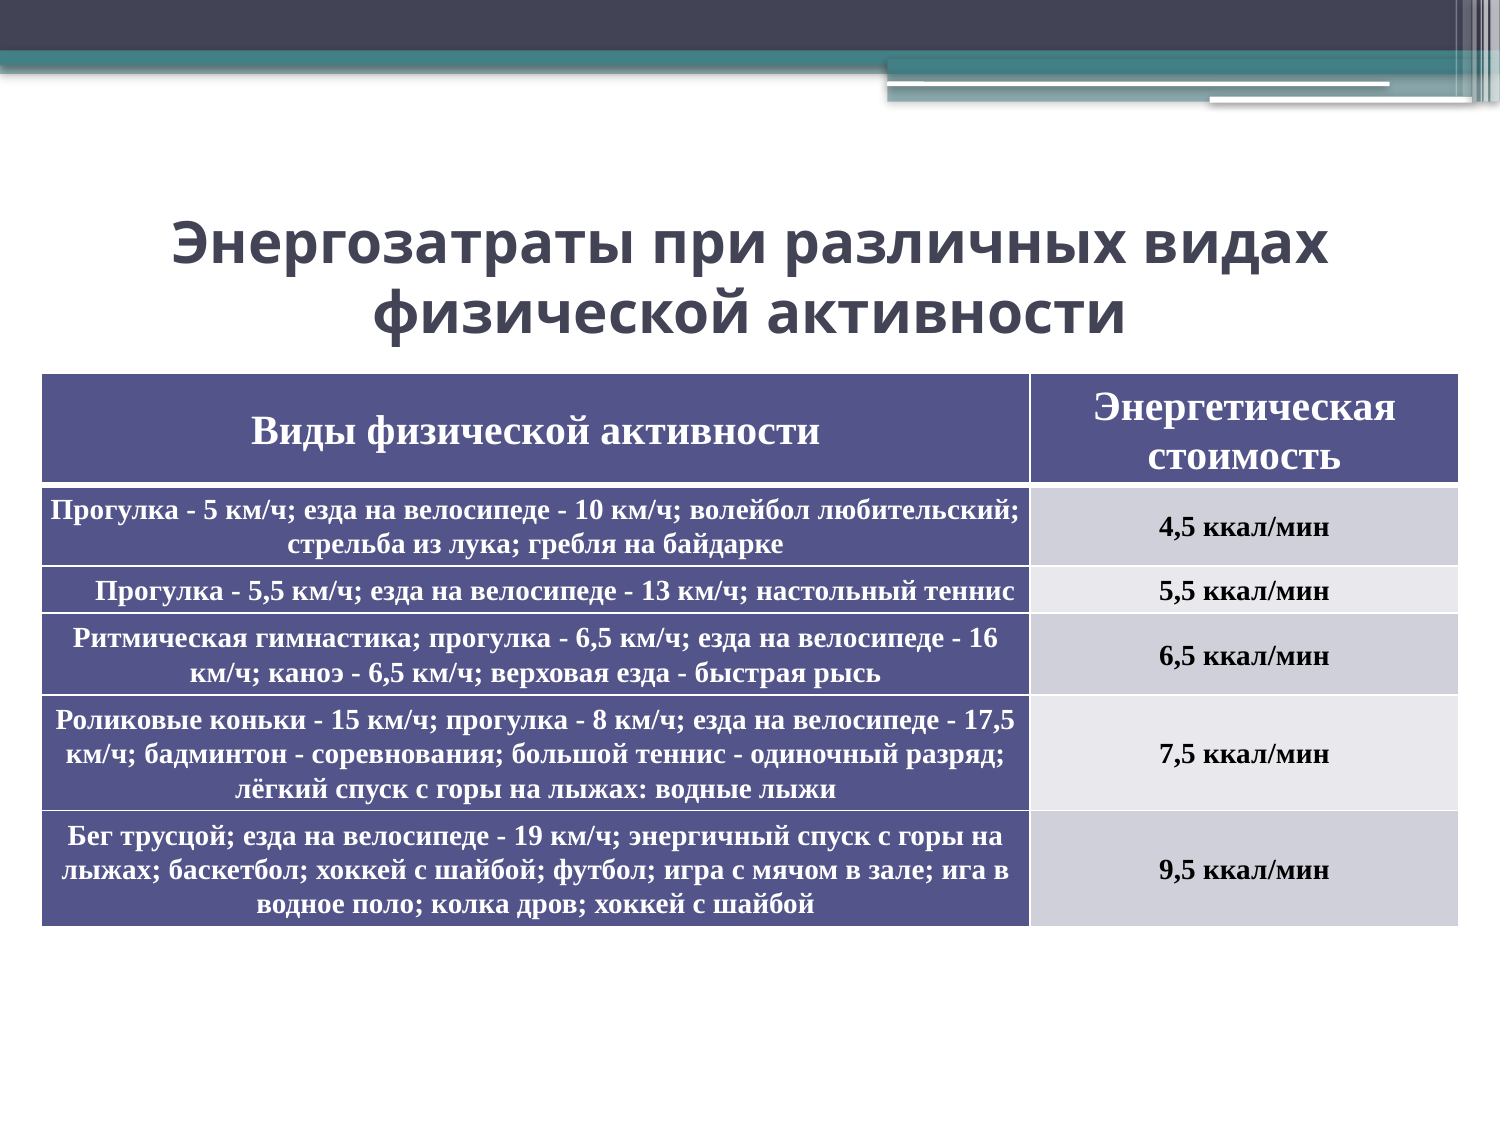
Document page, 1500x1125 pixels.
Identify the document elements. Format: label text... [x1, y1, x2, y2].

table_cell Прогулка - 5 км/ч; езда на велосипеде - 10 км/ч; волейбол любительский; стрельба из лука; гребля на байдарке [42, 488, 1029, 565]
title Энергозатраты при различных видах физической активности [75, 187, 1425, 363]
table_cell Ритмическая гимнастика; прогулка - 6,5 км/ч; езда на велосипеде - 16 км/ч; каноэ - 6,5 км/ч; верховая езда - быстрая рысь [42, 614, 1029, 694]
table_cell 4,5 ккал/мин [1031, 488, 1458, 565]
table_cell 6,5 ккал/мин [1031, 614, 1458, 694]
table_cell Роликовые коньки - 15 км/ч; прогулка - 8 км/ч; езда на велосипеде - 17,5 км/ч; бадминтон - соревнования; большой теннис - одиночный разряд; лёгкий спуск с горы на лыжах: водные лыжи [42, 696, 1029, 810]
table_header Виды физической активности [42, 374, 1029, 482]
table_cell 9,5 ккал/мин [1031, 811, 1458, 926]
table_cell Бег трусцой; езда на велосипеде - 19 км/ч; энергичный спуск с горы на лыжах; баскетбол; хоккей с шайбой; футбол; игра с мячом в зале; ига в водное поло; колка дров; хоккей с шайбой [42, 811, 1029, 926]
table_cell 7,5 ккал/мин [1031, 696, 1458, 810]
table_cell Прогулка - 5,5 км/ч; езда на велосипеде - 13 км/ч; настольный теннис [42, 567, 1029, 612]
table_header Энергетическая стоимость [1031, 374, 1458, 482]
table_cell 5,5 ккал/мин [1031, 567, 1458, 612]
